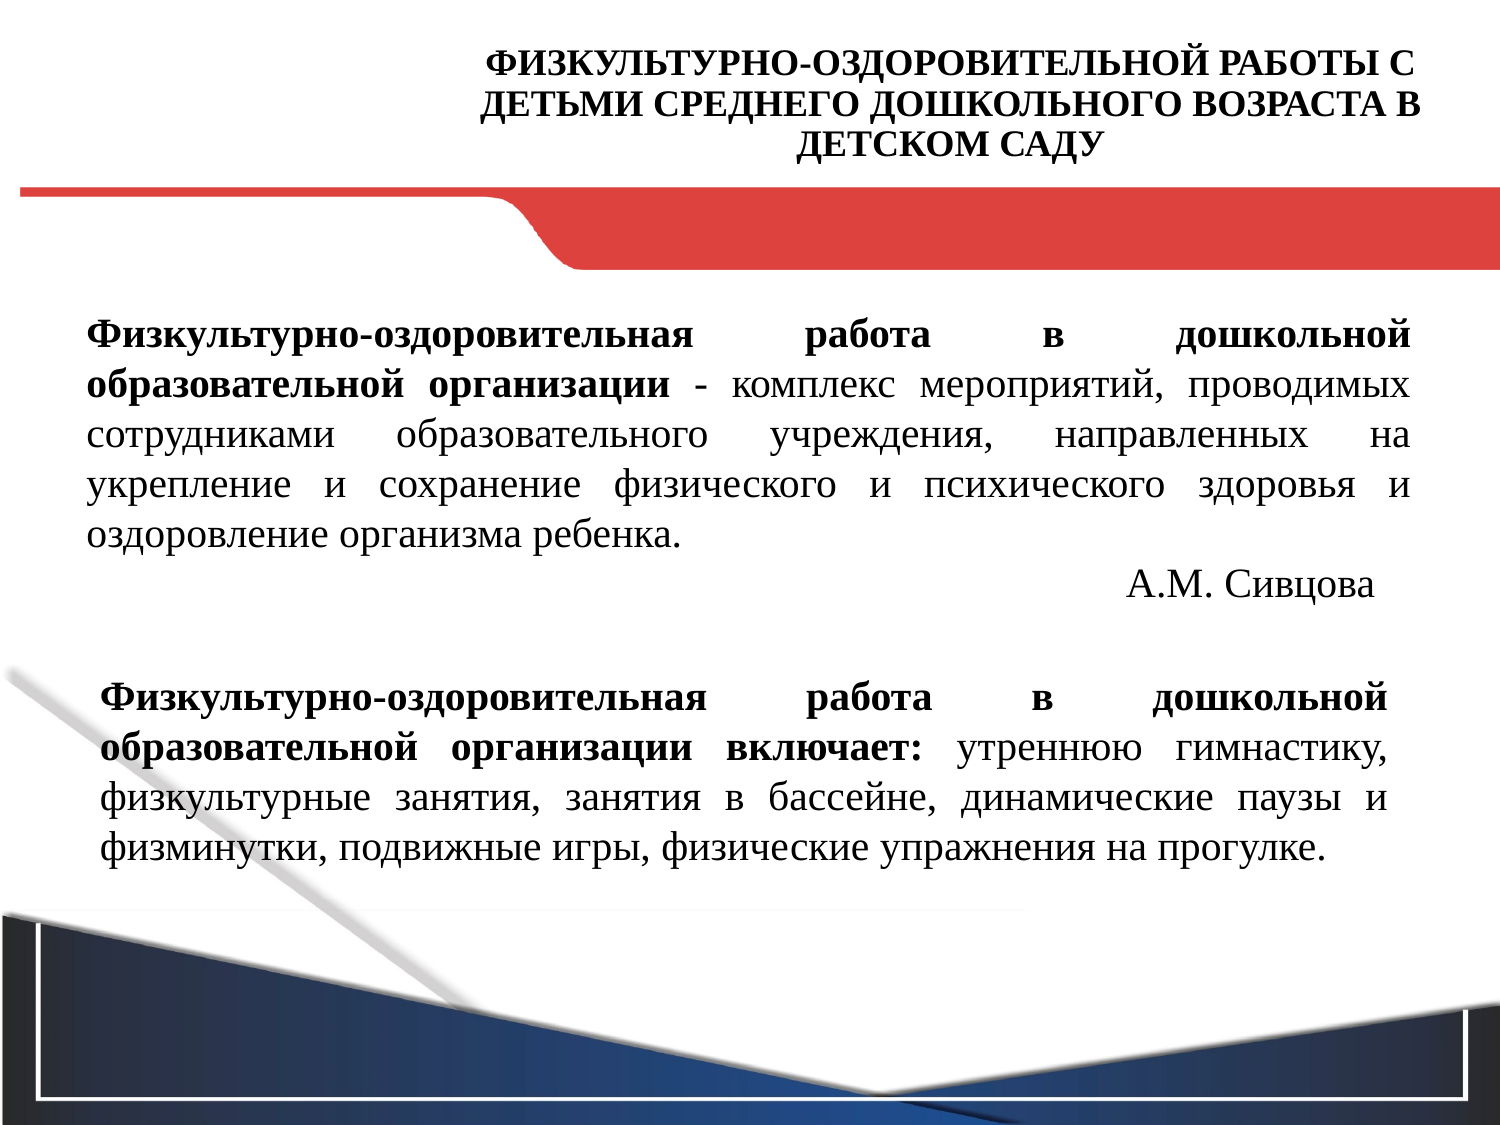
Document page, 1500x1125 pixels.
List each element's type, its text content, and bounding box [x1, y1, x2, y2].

picture [0, 278, 1500, 1125]
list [20, 187, 1500, 270]
title ФИЗКУЛЬТУРНО-ОЗДОРОВИТЕЛЬНОЙ РАБОТЫ С ДЕТЬМИ СРЕДНЕГО ДОШКОЛЬНОГО ВОЗРАСТА В ДЕТСКОМ САДУ [401, 33, 1500, 175]
